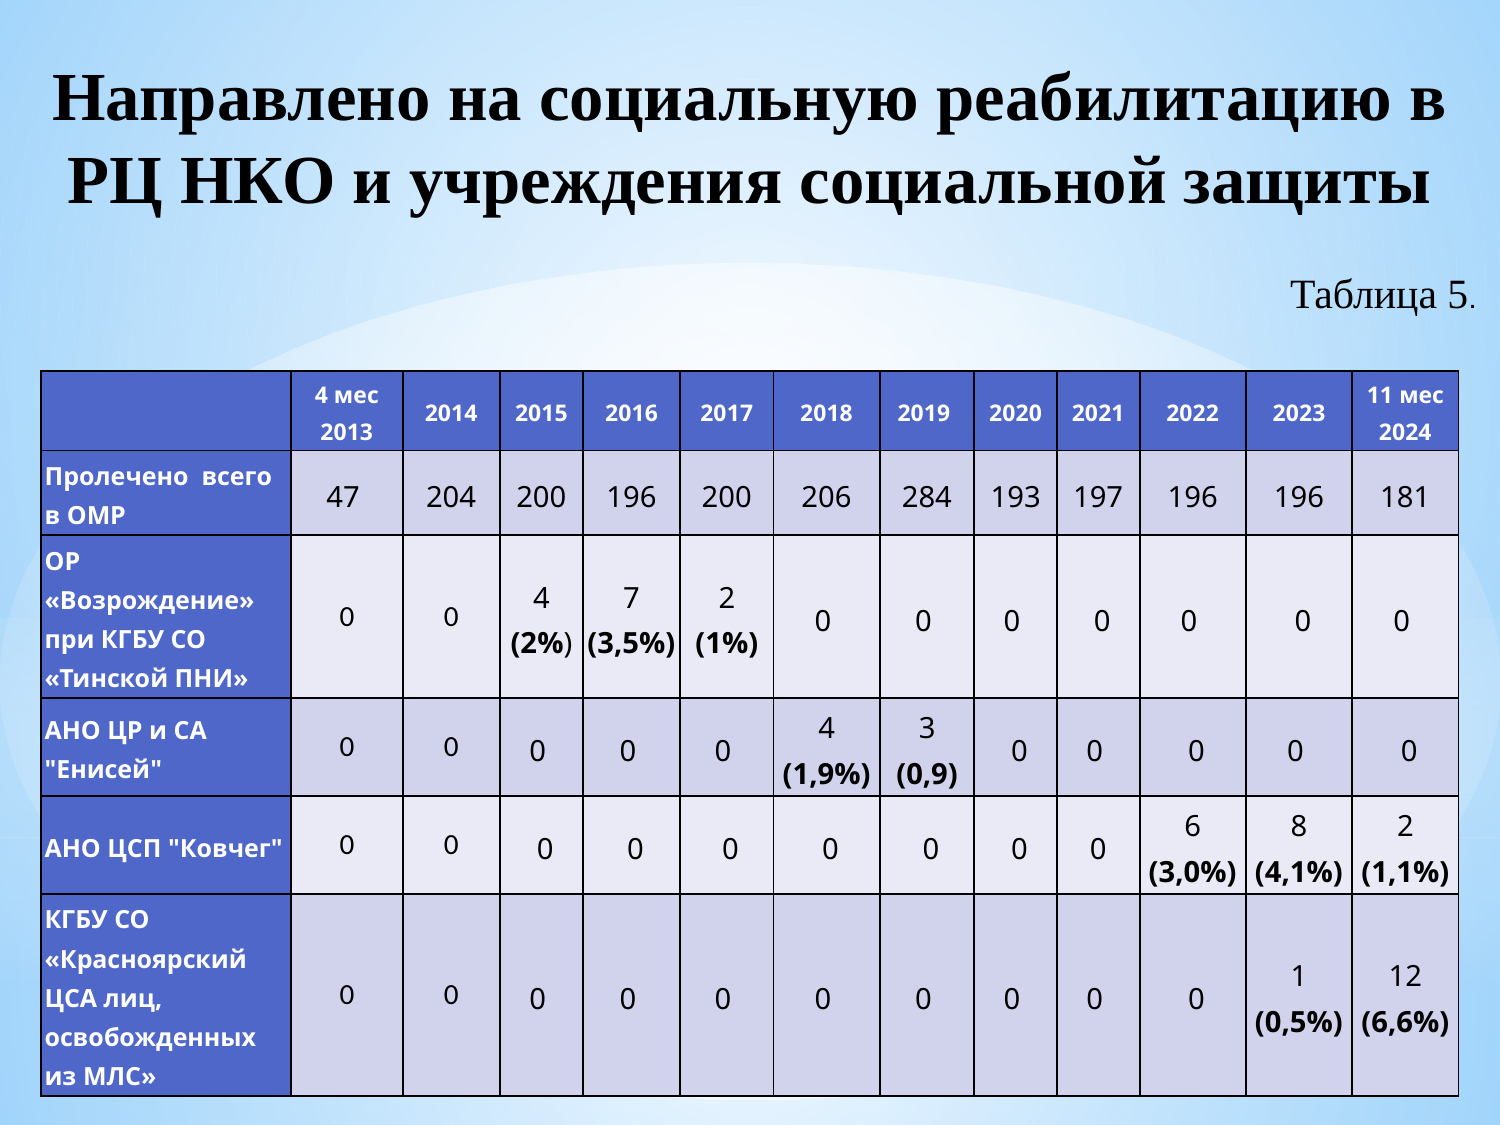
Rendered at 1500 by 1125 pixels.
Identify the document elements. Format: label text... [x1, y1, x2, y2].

table_cell 0 [404, 797, 499, 893]
table_header 2020 [975, 372, 1056, 450]
table_cell 4 (1,9%) [774, 699, 879, 795]
table_cell 0 [1247, 536, 1351, 697]
table_cell 0 [681, 699, 773, 795]
table_cell 0 [292, 536, 402, 697]
table_cell 47 [292, 451, 402, 534]
text_box Направлено на социальную реабилитацию в РЦ НКО и учреждения социальной защиты Таблица 5. [0, 44, 1500, 370]
table_header [42, 372, 290, 450]
table_cell 0 [1058, 536, 1139, 697]
table_header 11 мес 2024 [1353, 372, 1458, 450]
table_cell 0 [1353, 536, 1458, 697]
table_cell 0 [881, 797, 973, 893]
table_cell 0 [292, 699, 402, 795]
table_cell 196 [1247, 451, 1351, 534]
table_cell 197 [1058, 451, 1139, 534]
table_cell 0 [584, 895, 679, 1095]
table_cell 204 [404, 451, 499, 534]
table_cell 0 [404, 536, 499, 697]
table_cell 0 [975, 536, 1056, 697]
table_header 2017 [681, 372, 773, 450]
table_cell 3 (0,9) [881, 699, 973, 795]
table_cell 0 [774, 895, 879, 1095]
table_header 2018 [774, 372, 879, 450]
table_cell 193 [975, 451, 1056, 534]
table_header 2021 [1058, 372, 1139, 450]
table_header 2014 [404, 372, 499, 450]
table_cell 0 [774, 797, 879, 893]
table_header 2019 [881, 372, 973, 450]
table_cell 196 [1141, 451, 1245, 534]
table_cell 0 [774, 536, 879, 697]
table_cell 0 [404, 699, 499, 795]
table_cell 0 [975, 895, 1056, 1095]
table_cell АНО ЦСП "Ковчег" [42, 797, 290, 893]
table_cell 0 [501, 895, 582, 1095]
table_cell 8 (4,1%) [1247, 797, 1351, 893]
table_cell 6 (3,0%) [1141, 797, 1245, 893]
table_cell 206 [774, 451, 879, 534]
table_cell 0 [501, 797, 582, 893]
table_cell 0 [1247, 699, 1351, 795]
table_header 4 мес 2013 [292, 372, 402, 450]
table_cell 0 [1058, 699, 1139, 795]
table_cell 0 [584, 699, 679, 795]
table_cell 12 (6,6%) [1353, 895, 1458, 1095]
table_cell 200 [501, 451, 582, 534]
table_cell 0 [881, 895, 973, 1095]
table_cell 0 [501, 699, 582, 795]
table_cell 1 (0,5%) [1247, 895, 1351, 1095]
table_cell 0 [681, 895, 773, 1095]
table_cell КГБУ СО «Красноярский ЦСА лиц, освобожденных из МЛС» [42, 895, 290, 1095]
table_cell 2 (1%) [681, 536, 773, 697]
table_cell Пролечено всего в ОМР [42, 451, 290, 534]
table_cell 0 [1141, 895, 1245, 1095]
table_cell ОР «Возрождение» при КГБУ СО «Тинской ПНИ» [42, 536, 290, 697]
table_header 2015 [501, 372, 582, 450]
table_cell 200 [681, 451, 773, 534]
table_cell 0 [404, 895, 499, 1095]
table_cell 0 [292, 797, 402, 893]
table_cell 0 [1141, 536, 1245, 697]
table_cell 0 [975, 797, 1056, 893]
table_cell 2 (1,1%) [1353, 797, 1458, 893]
table_cell 4 (2%) [501, 536, 582, 697]
table_cell 0 [681, 797, 773, 893]
table_cell 196 [584, 451, 679, 534]
table_cell 0 [881, 536, 973, 697]
table_cell 181 [1353, 451, 1458, 534]
table_cell 0 [975, 699, 1056, 795]
table_cell 0 [584, 797, 679, 893]
table_cell 0 [1058, 895, 1139, 1095]
table_cell 7 (3,5%) [584, 536, 679, 697]
table_header 2022 [1141, 372, 1245, 450]
table_header 2023 [1247, 372, 1351, 450]
table_cell 0 [1353, 699, 1458, 795]
table_cell 0 [1058, 797, 1139, 893]
table_cell АНО ЦР и СА "Енисей" [42, 699, 290, 795]
table_header 2016 [584, 372, 679, 450]
table_cell 284 [881, 451, 973, 534]
table_cell 0 [1141, 699, 1245, 795]
table_cell 0 [292, 895, 402, 1095]
